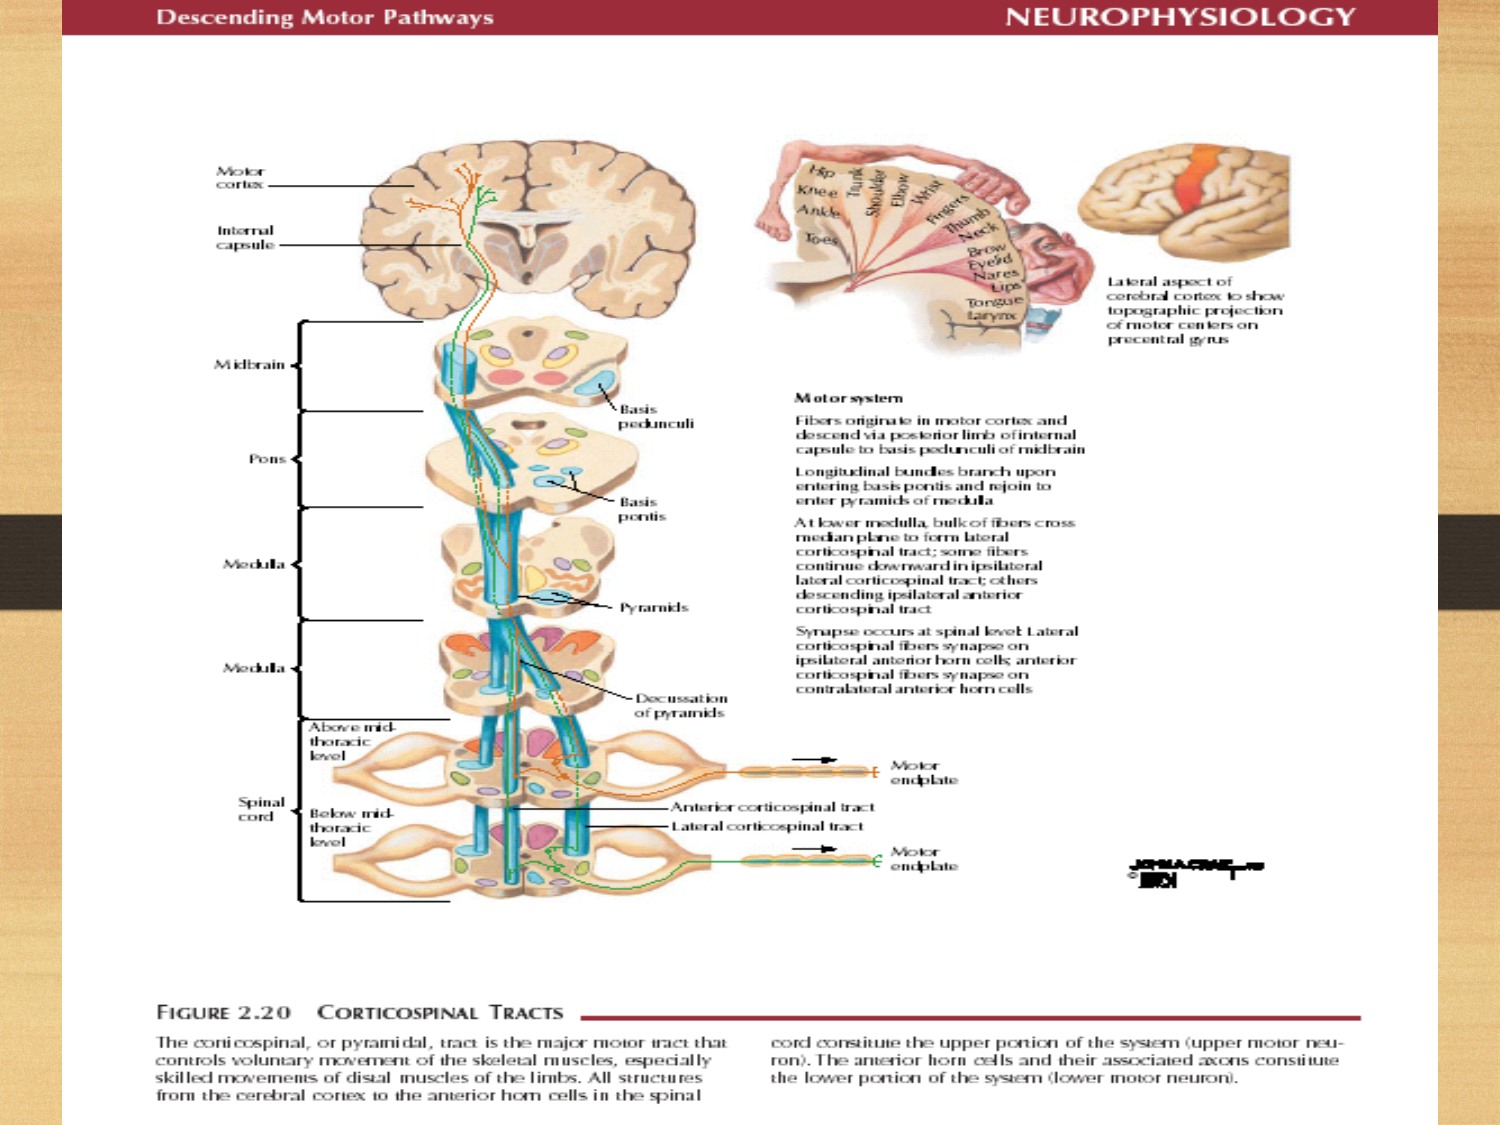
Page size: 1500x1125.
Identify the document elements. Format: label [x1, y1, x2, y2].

list [62, 0, 1438, 1125]
picture [0, 0, 62, 1125]
picture [1438, 0, 1500, 1125]
